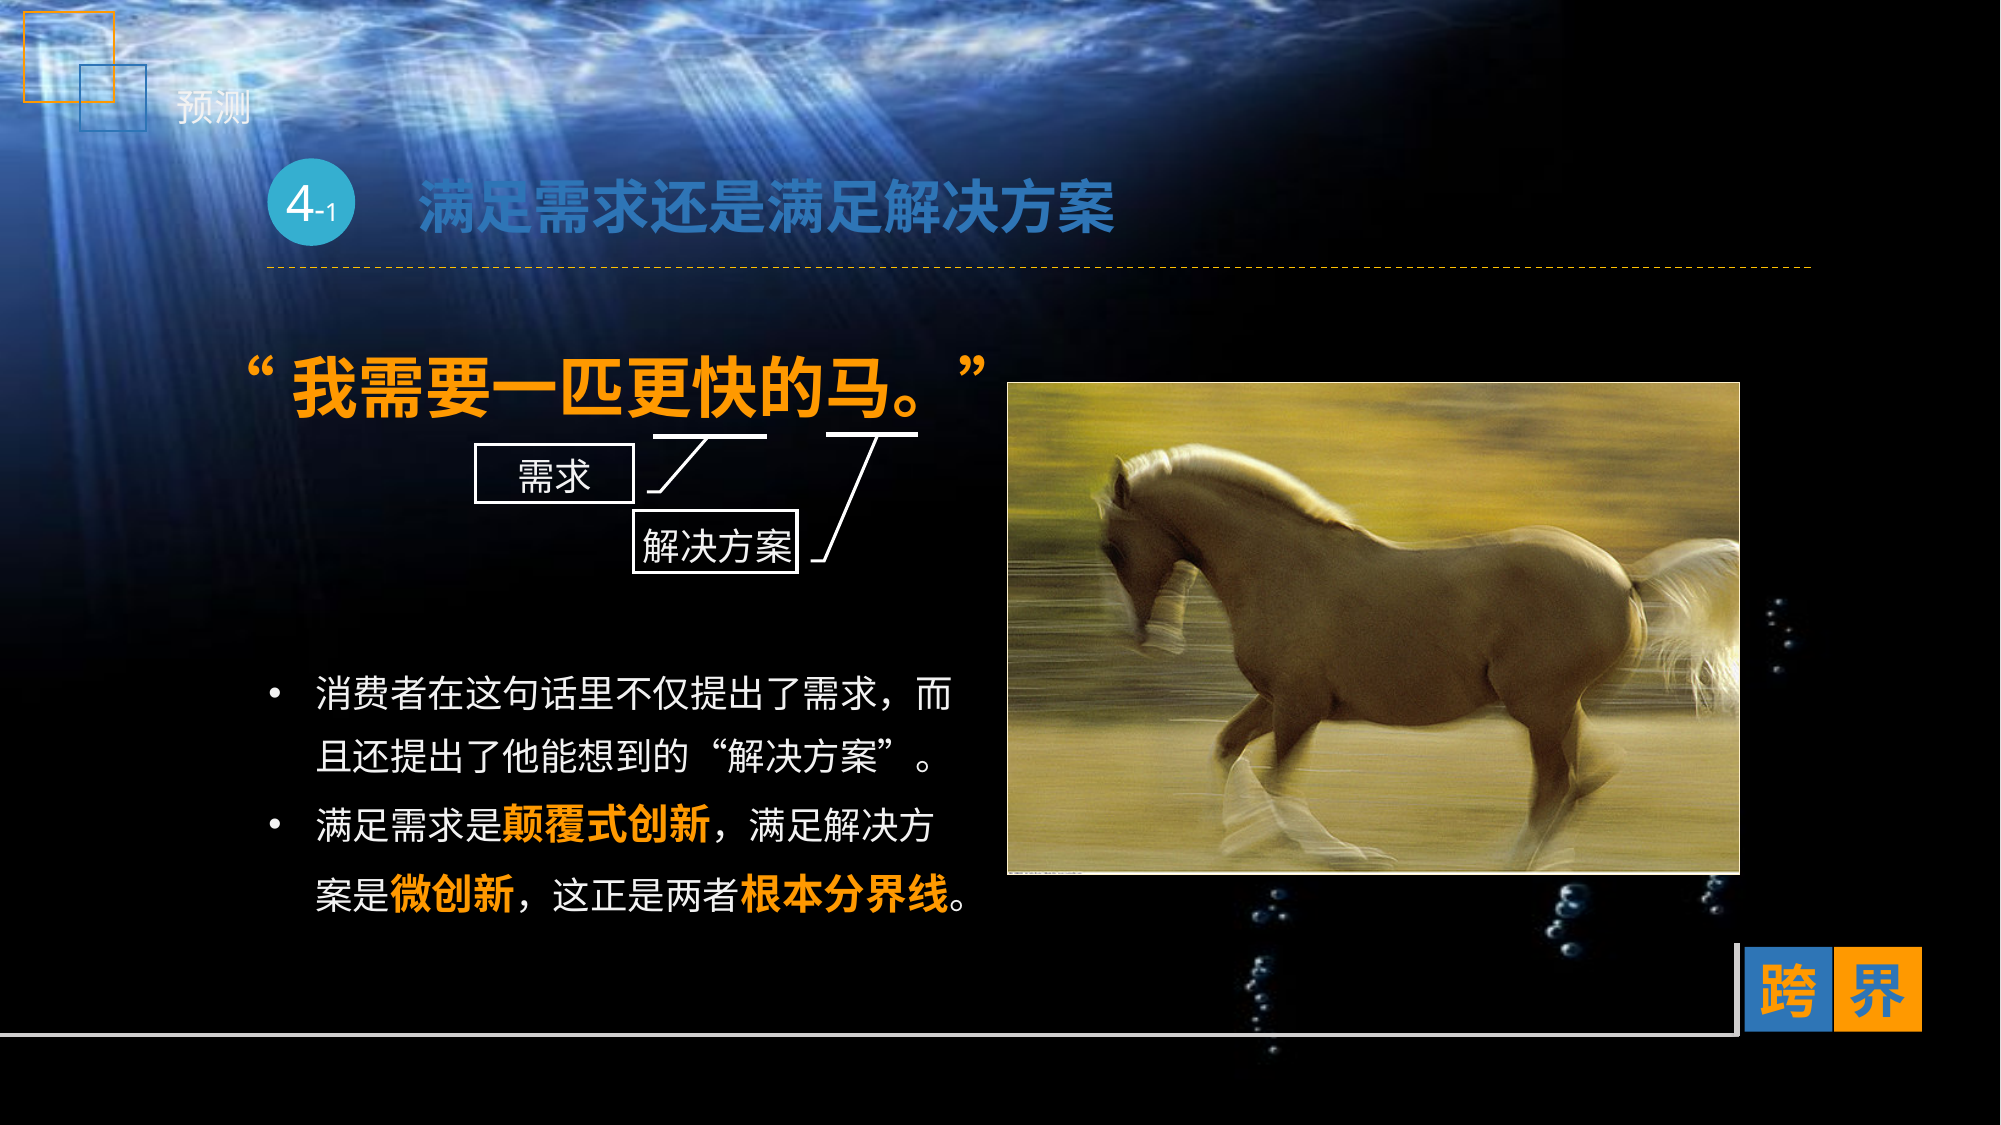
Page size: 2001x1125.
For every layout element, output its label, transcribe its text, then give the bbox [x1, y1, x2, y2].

text_box [810, 435, 879, 562]
text_box 解决方案 [627, 515, 808, 576]
text_box [475, 444, 635, 504]
text_box [646, 437, 709, 493]
text_box [633, 509, 798, 515]
text_box 预测 [161, 76, 267, 137]
text_box 消费者在这句话里不仅提出了需求，而且还提出了他能想到的“解决方案”。 满足需求是颠覆式创新，满足解决方案是微创新，这正是两者根本分界线。 [253, 644, 986, 926]
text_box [267, 158, 1815, 250]
picture [0, 0, 2001, 1125]
text_box 需求 [502, 445, 608, 506]
text_box “我需要一匹更快的马。” [148, 338, 1041, 478]
